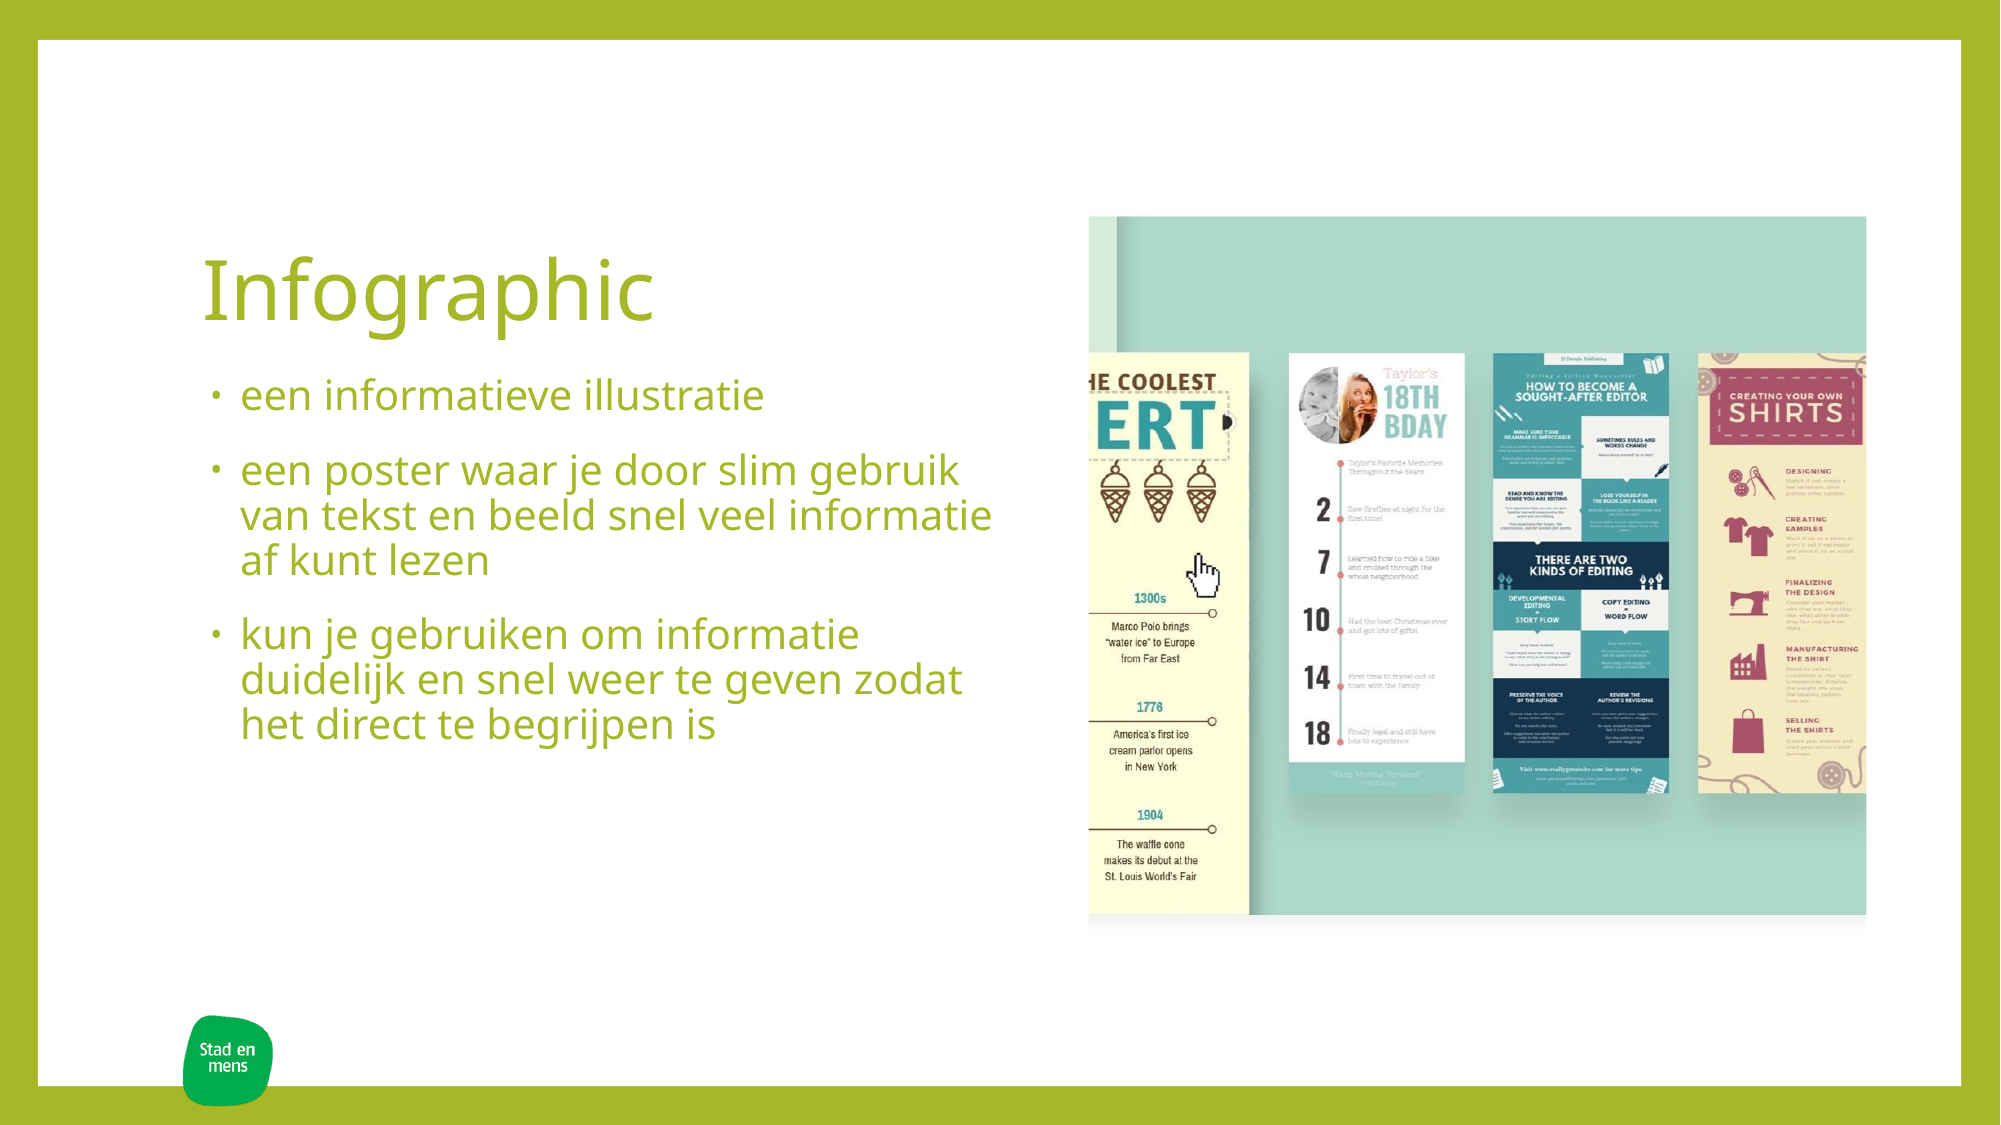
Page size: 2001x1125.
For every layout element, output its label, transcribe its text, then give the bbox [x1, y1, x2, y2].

picture [1088, 202, 1867, 941]
title Infographic [187, 175, 1041, 413]
list een informatieve illustratie een poster waar je door slim gebruik van tekst en beeld snel veel informatie af kunt lezen kun je gebruiken om informatie duidelijk en snel weer te geven zodat het direct te begrijpen is [187, 367, 1022, 950]
picture [179, 1013, 273, 1110]
